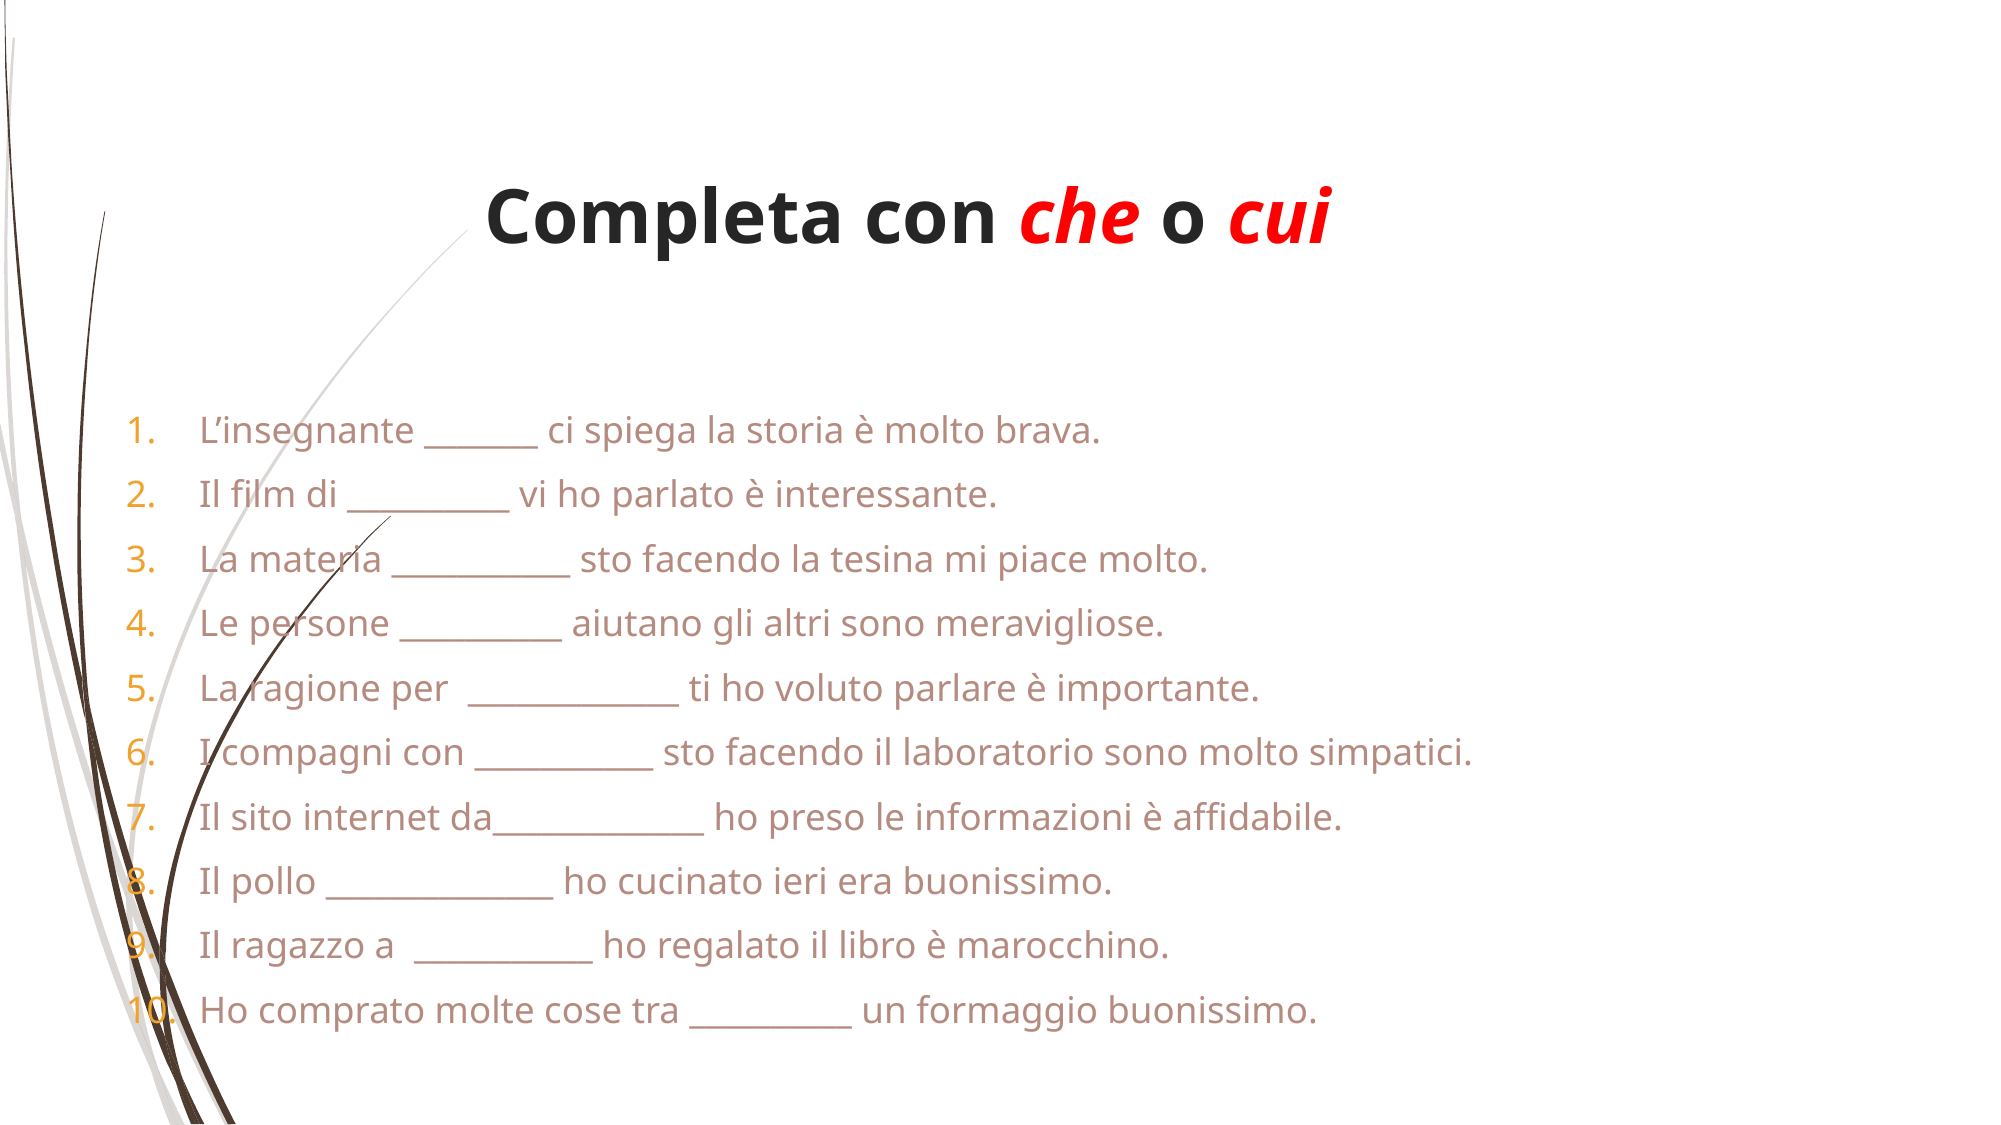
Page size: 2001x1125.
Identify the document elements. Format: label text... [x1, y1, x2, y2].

title Completa con che o cui [469, 160, 2000, 374]
list L’insegnante _______ ci spiega la storia è molto brava. Il film di __________ vi ho parlato è interessante. La materia ___________ sto facendo la tesina mi piace molto. Le persone __________ aiutano gli altri sono meravigliose. La ragione per _____________ ti ho voluto parlare è importante. I compagni con ___________ sto facendo il laboratorio sono molto simpatici. Il sito internet da_____________ ho preso le informazioni è affidabile. Il pollo ______________ ho cucinato ieri era buonissimo. Il ragazzo a ___________ ho regalato il libro è marocchino. Ho comprato molte cose tra __________ un formaggio buonissimo. [110, 399, 1888, 1041]
